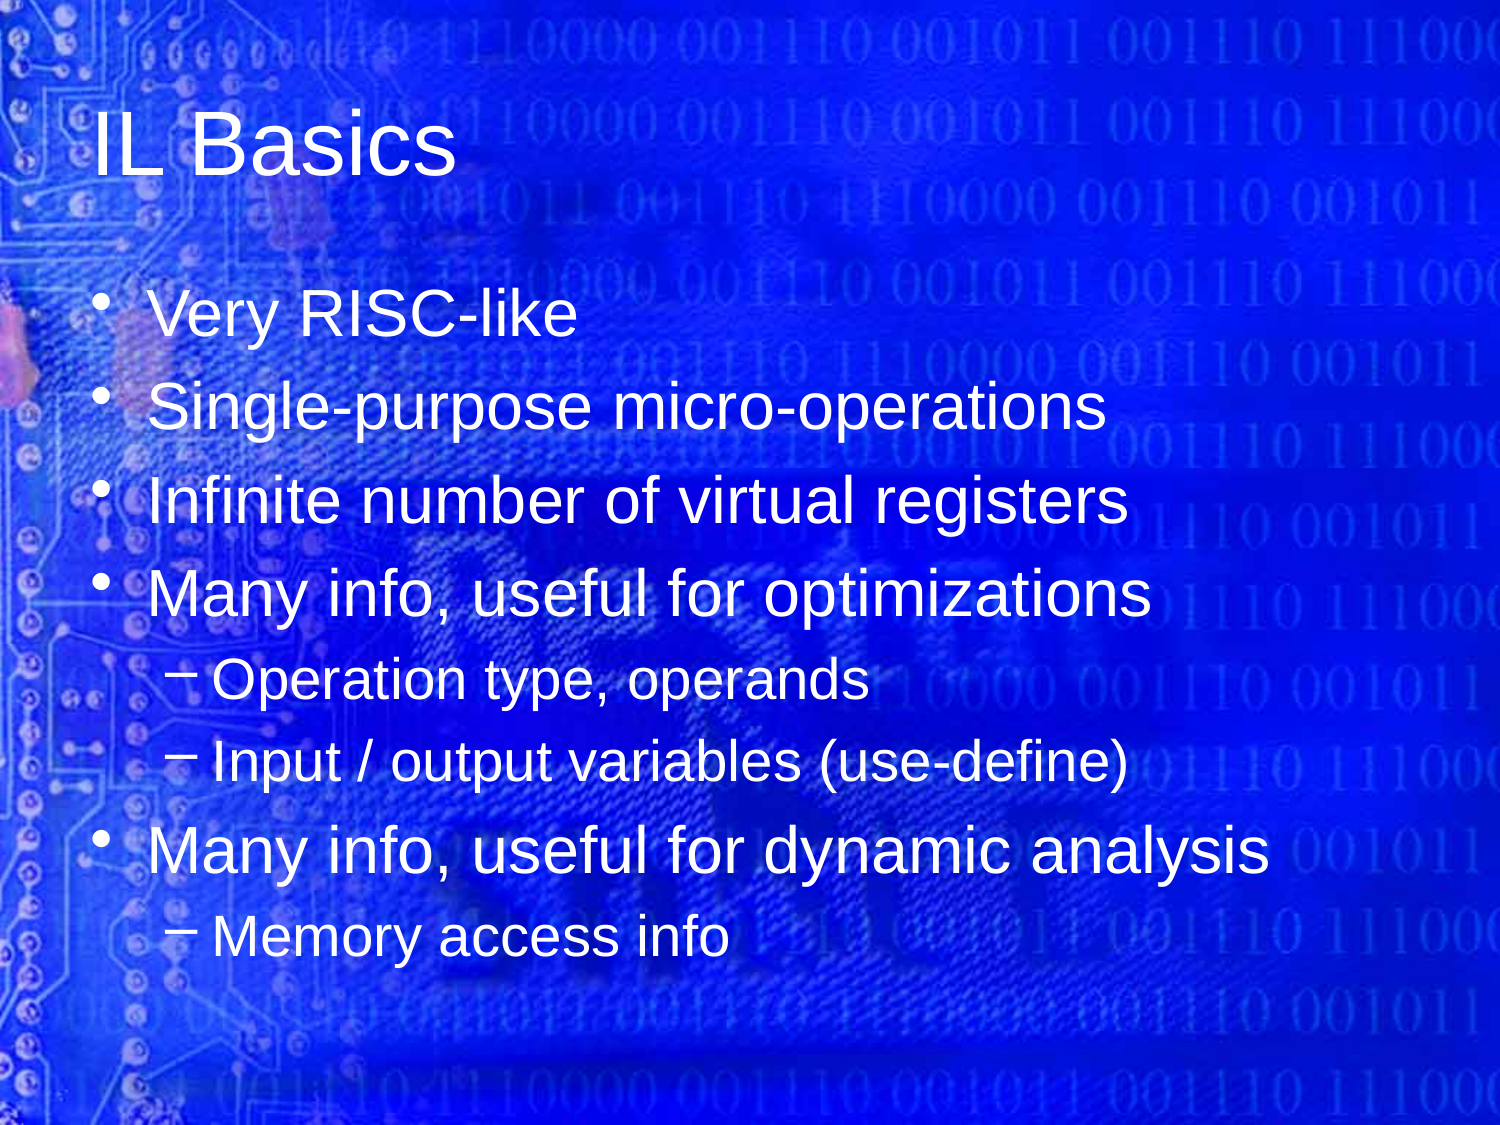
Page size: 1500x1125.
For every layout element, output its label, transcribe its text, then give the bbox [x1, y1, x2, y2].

title IL Basics [74, 44, 1426, 233]
picture [0, 0, 1500, 1125]
list Very RISC-like Single-purpose micro-operations Infinite number of virtual registers Many info, useful for optimizations Operation type, operands Input / output variables (use-define) Many info, useful for dynamic analysis Memory access info [74, 262, 1426, 1006]
